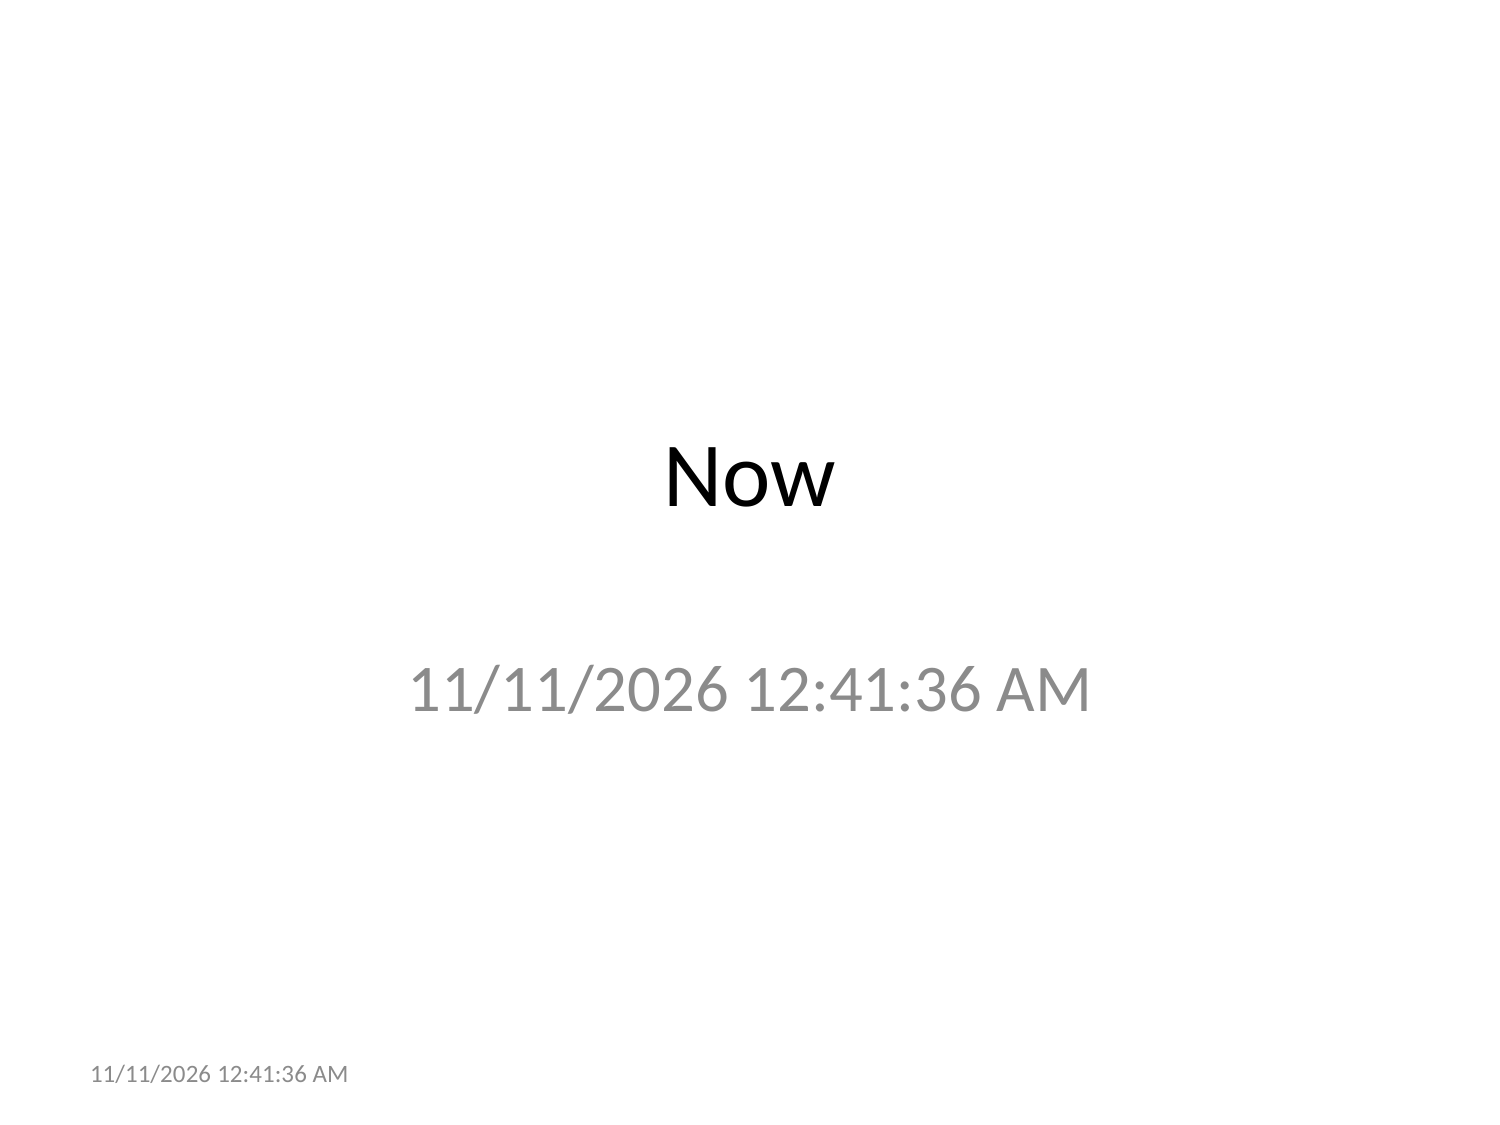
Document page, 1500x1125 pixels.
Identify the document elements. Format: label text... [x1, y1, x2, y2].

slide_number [75, 1042, 425, 1103]
title Now [112, 349, 1388, 591]
subtitle 2011-12-19 10:20:04 AM [225, 637, 1275, 925]
